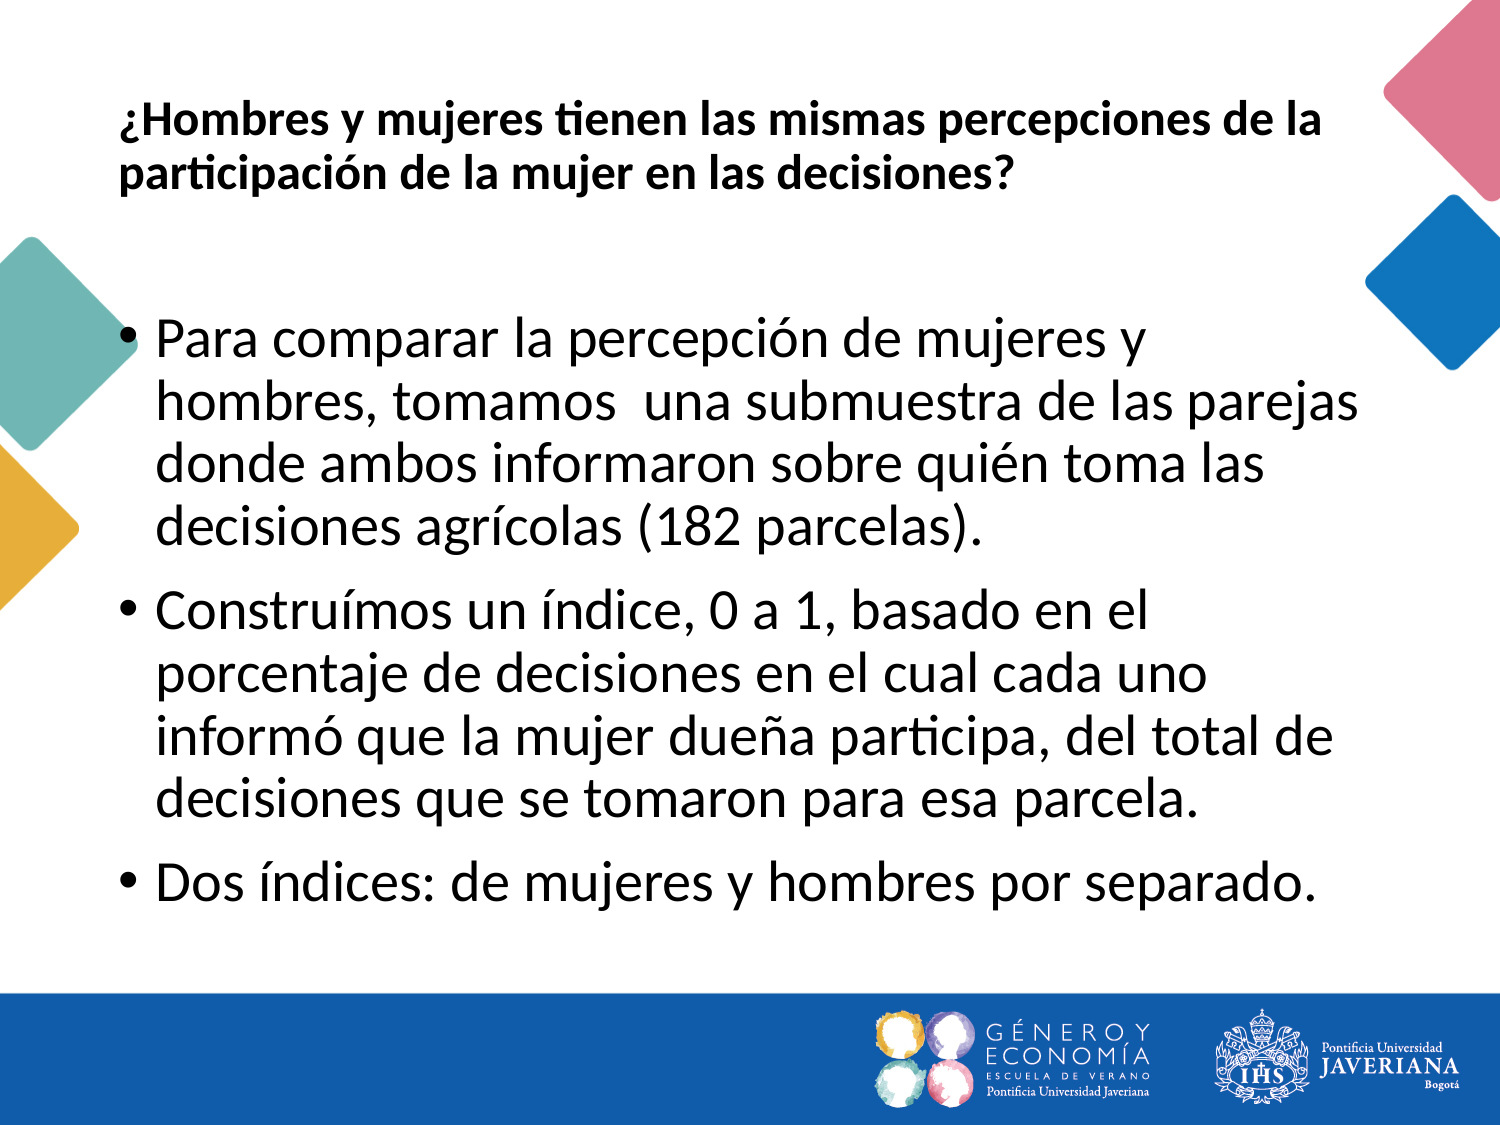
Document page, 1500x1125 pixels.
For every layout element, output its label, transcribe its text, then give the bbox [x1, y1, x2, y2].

list Para comparar la percepción de mujeres y hombres, tomamos una submuestra de las parejas donde ambos informaron sobre quién toma las decisiones agrícolas (182 parcelas). Construímos un índice, 0 a 1, basado en el porcentaje de decisiones en el cual cada uno informó que la mujer dueña participa, del total de decisiones que se tomaron para esa parcela. Dos índices: de mujeres y hombres por separado. [103, 299, 1397, 1014]
picture [0, 0, 1500, 1125]
title ¿Hombres y mujeres tienen las mismas percepciones de la participación de la mujer en las decisiones? [103, 59, 1397, 278]
